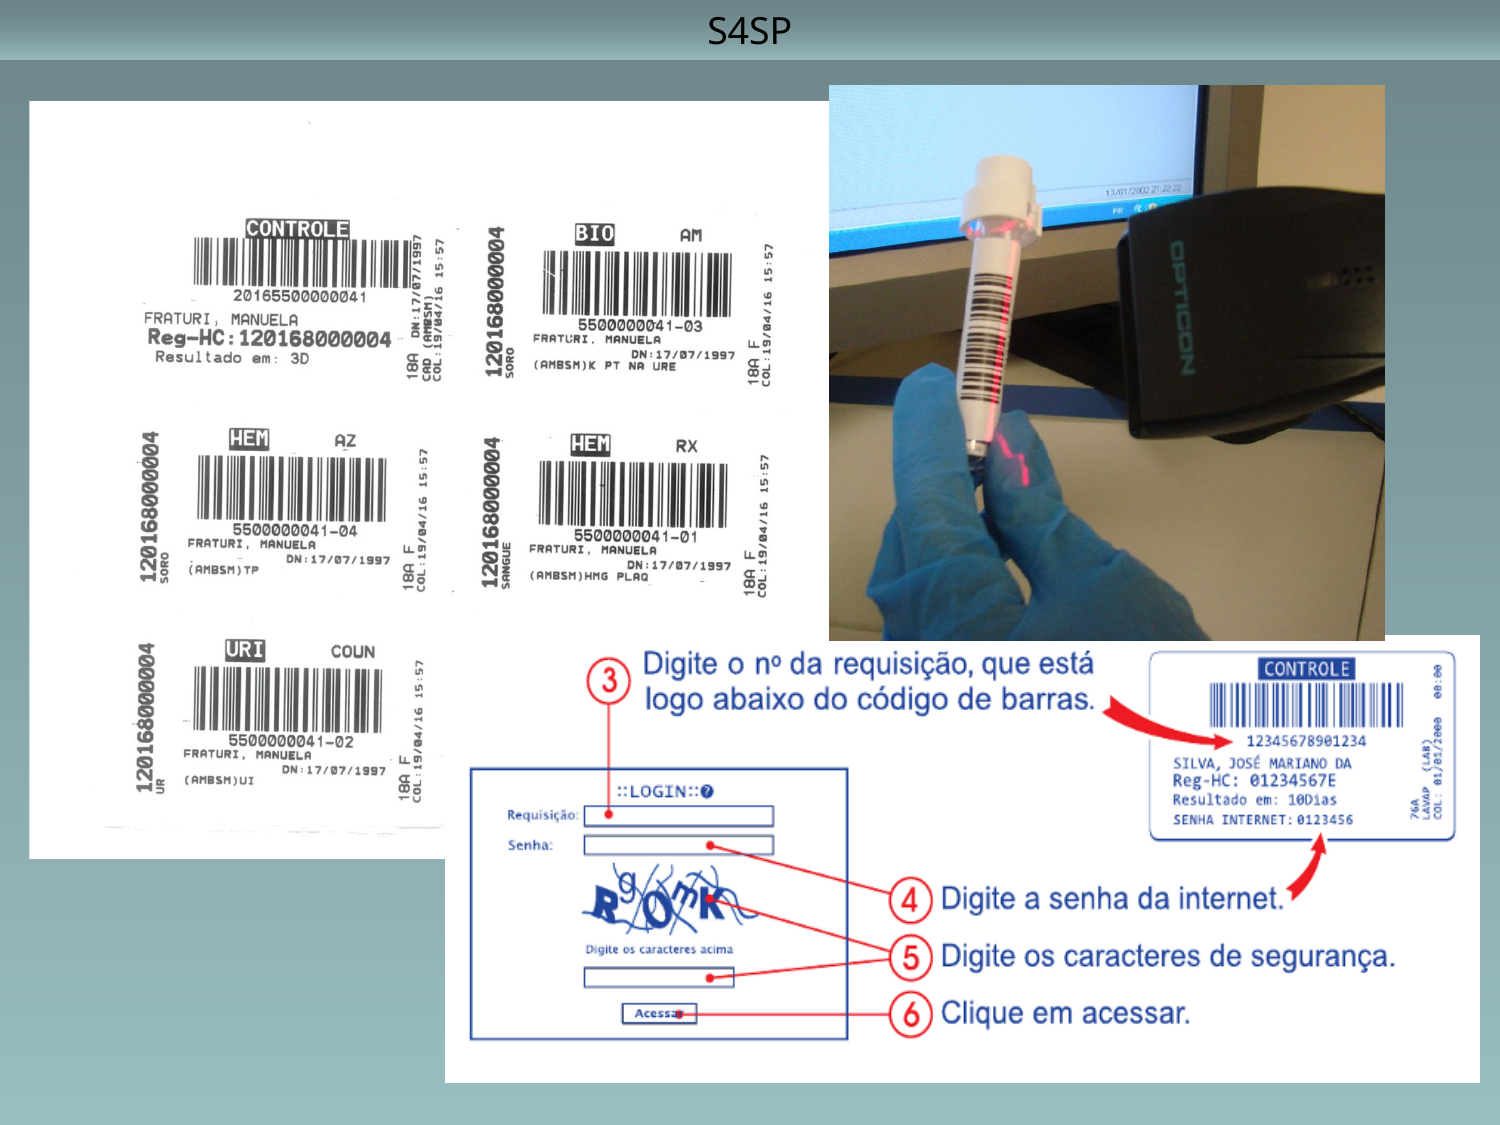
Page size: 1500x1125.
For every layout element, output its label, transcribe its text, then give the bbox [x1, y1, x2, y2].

picture [29, 85, 1480, 1083]
text_box S4SP [0, 0, 1500, 60]
